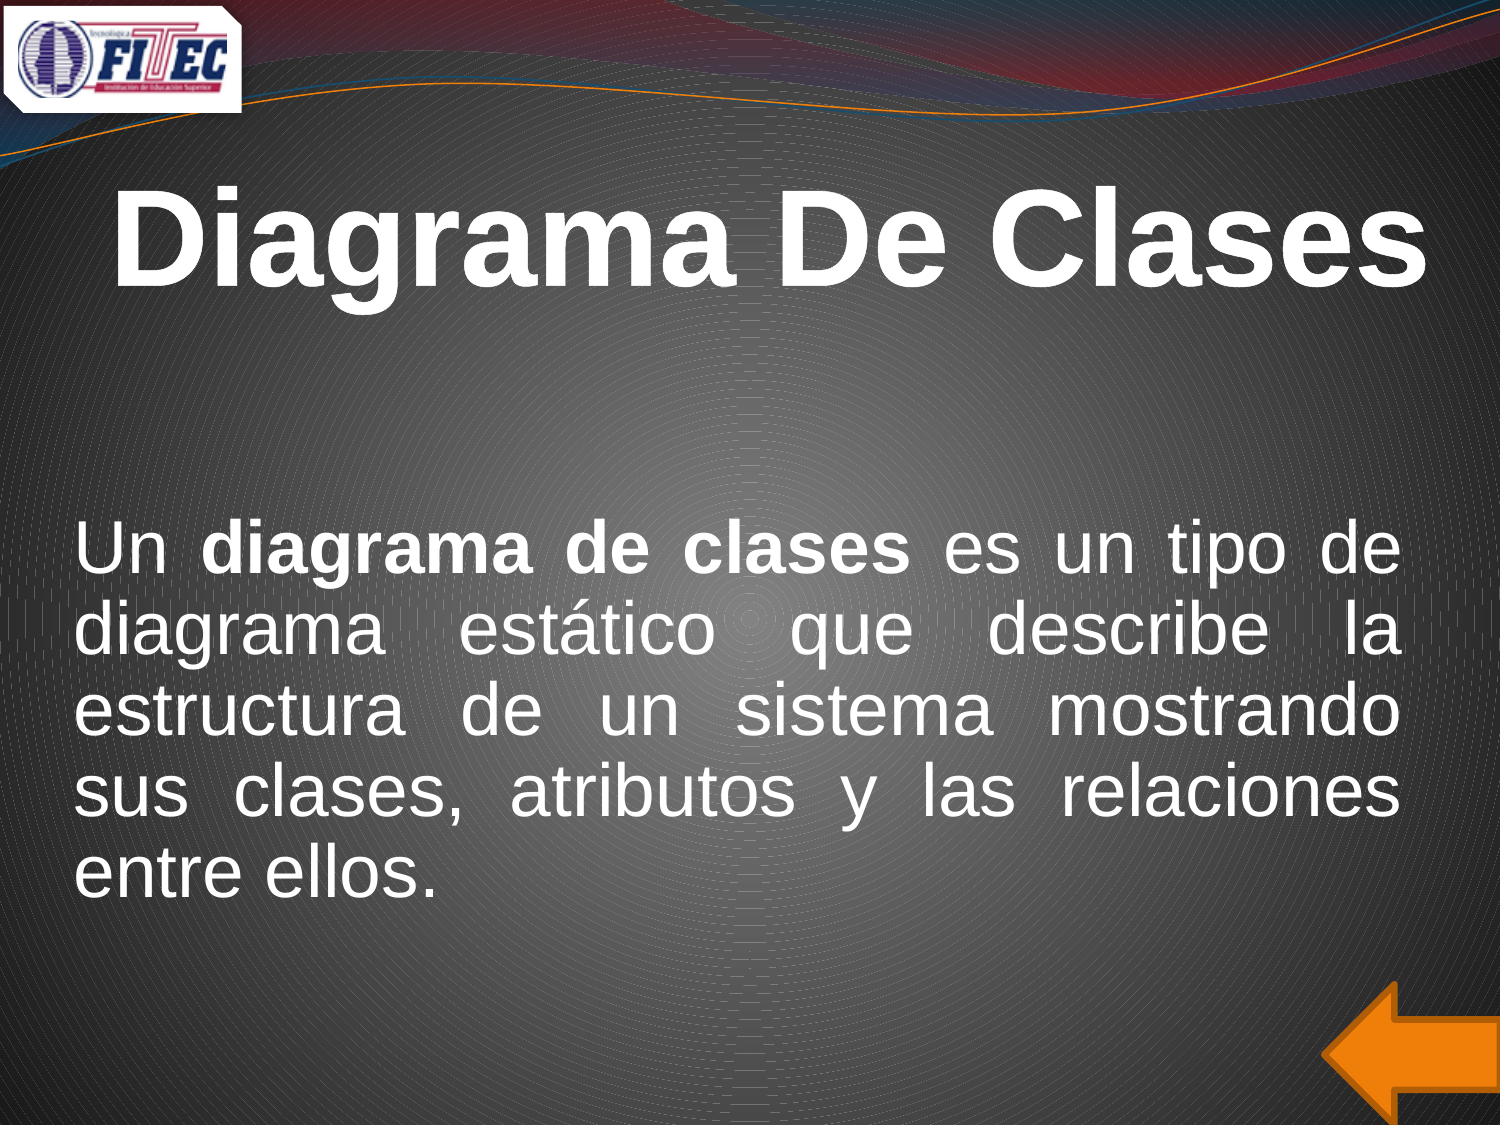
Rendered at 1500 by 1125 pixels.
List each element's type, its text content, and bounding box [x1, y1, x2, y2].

text_box Diagrama De Clases [94, 140, 1447, 321]
text_box Un diagrama de clases es un tipo de diagrama estático que describe la estructura de un sistema mostrando sus clases, atributos y las relaciones entre ellos. [58, 501, 1418, 922]
text_box [1320, 981, 1500, 1125]
picture [10, 12, 235, 106]
